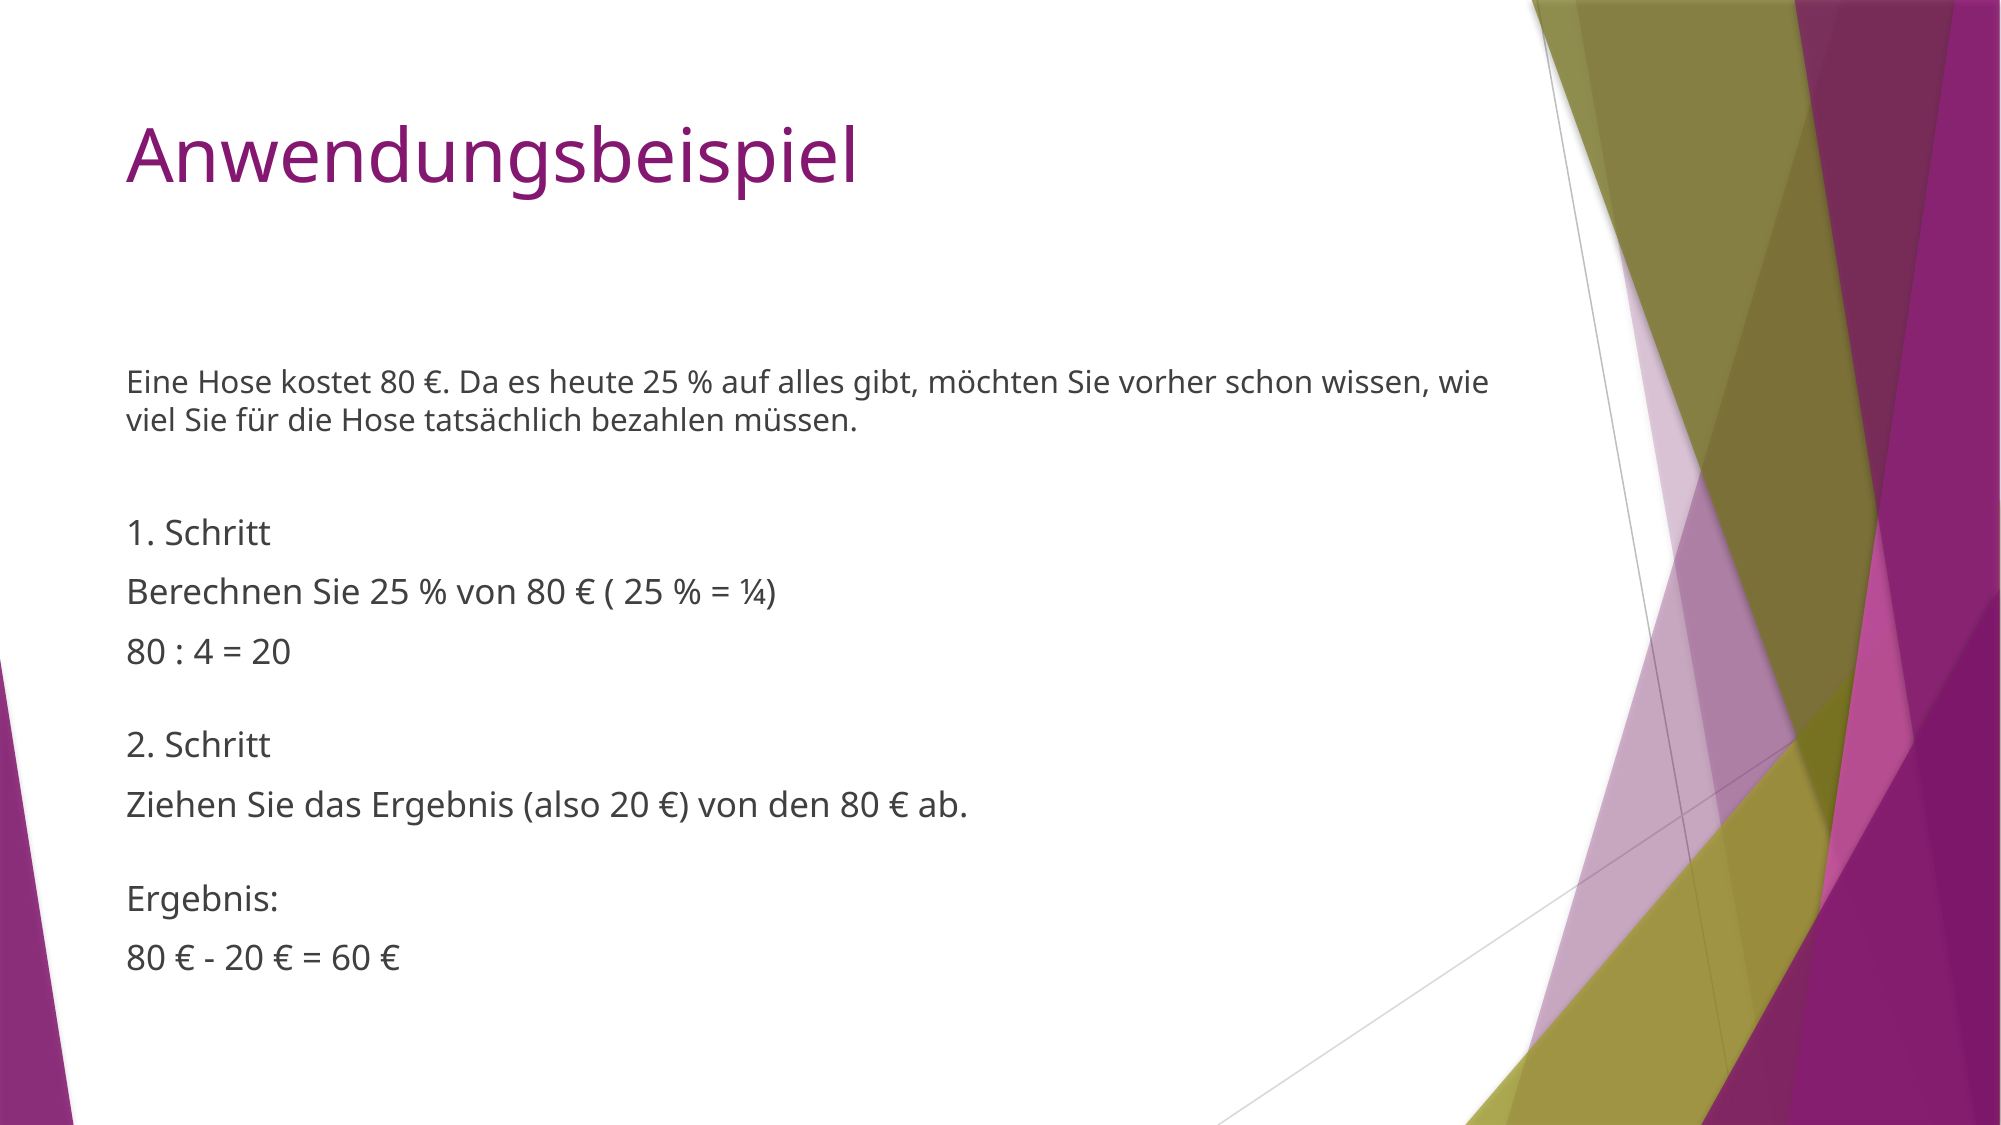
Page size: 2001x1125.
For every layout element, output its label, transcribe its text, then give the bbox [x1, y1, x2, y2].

title Anwendungsbeispiel [111, 99, 1522, 317]
list Eine Hose kostet 80 €. Da es heute 25 % auf alles gibt, möchten Sie vorher schon wissen, wie viel Sie für die Hose tatsächlich bezahlen müssen. 1. Schritt Berechnen Sie 25 % von 80 € ( 25 % = ¼) 80 : 4 = 20 2. Schritt Ziehen Sie das Ergebnis (also 20 €) von den 80 € ab. Ergebnis: 80 € - 20 € = 60 € [111, 354, 1522, 992]
